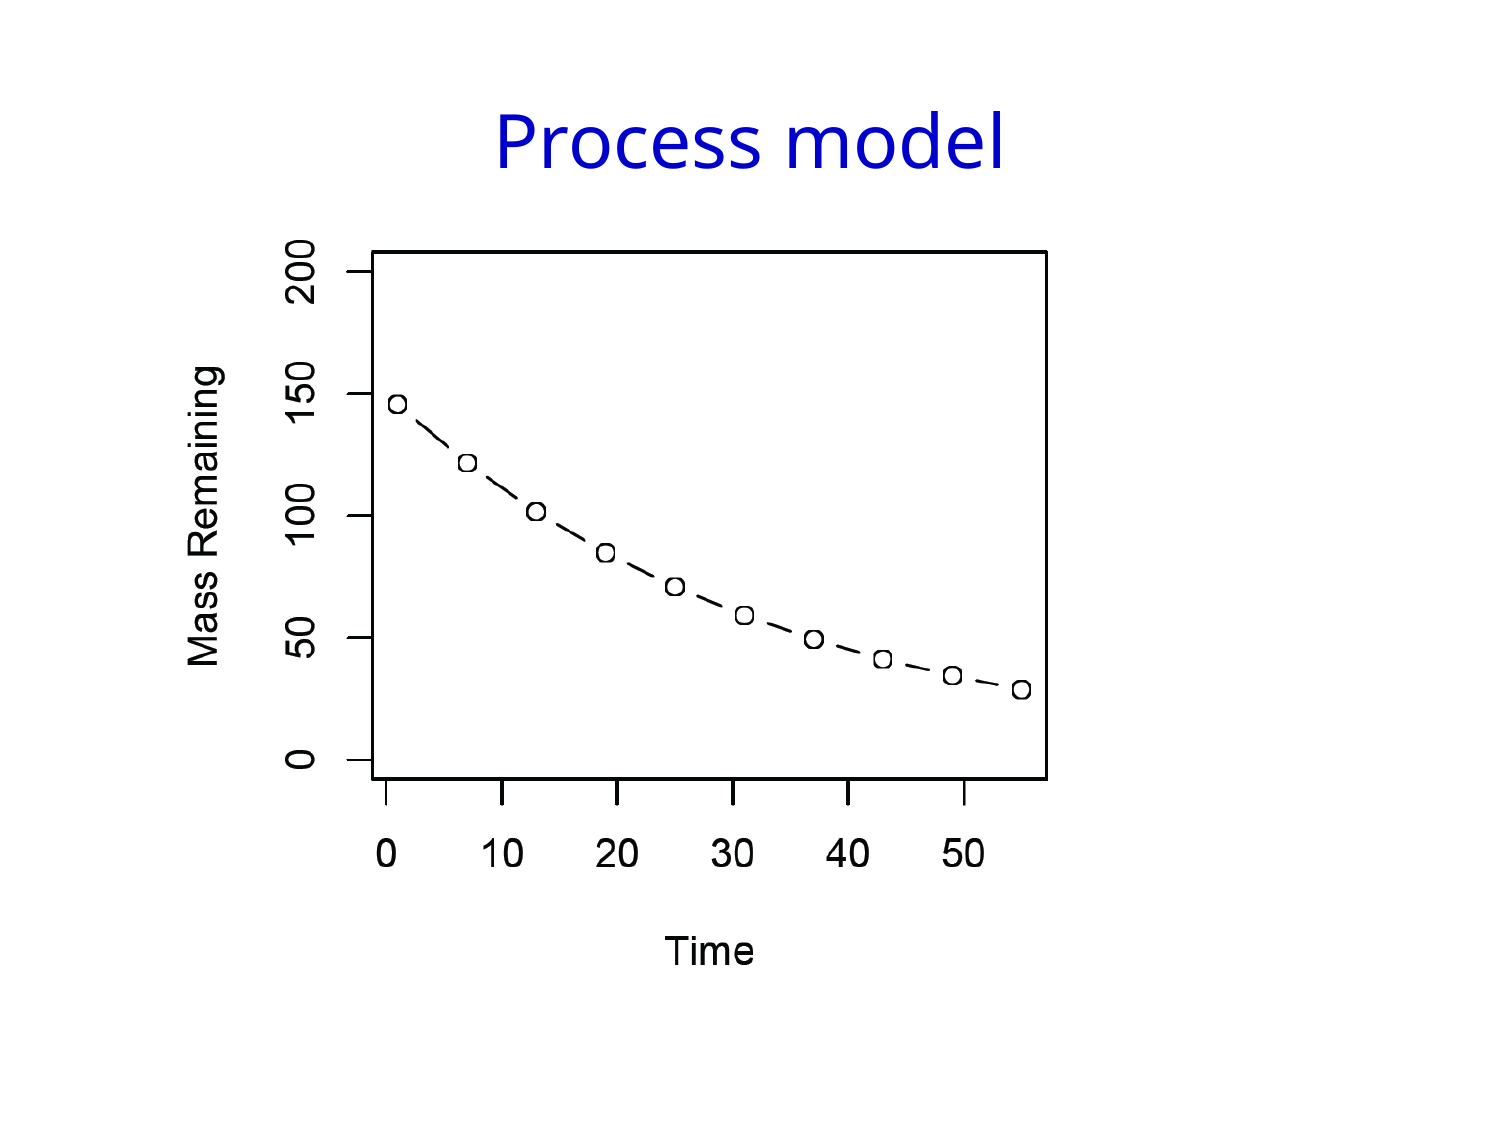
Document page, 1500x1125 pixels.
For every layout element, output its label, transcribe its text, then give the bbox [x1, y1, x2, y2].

picture [112, 212, 1255, 1034]
title Process model [75, 45, 1425, 233]
